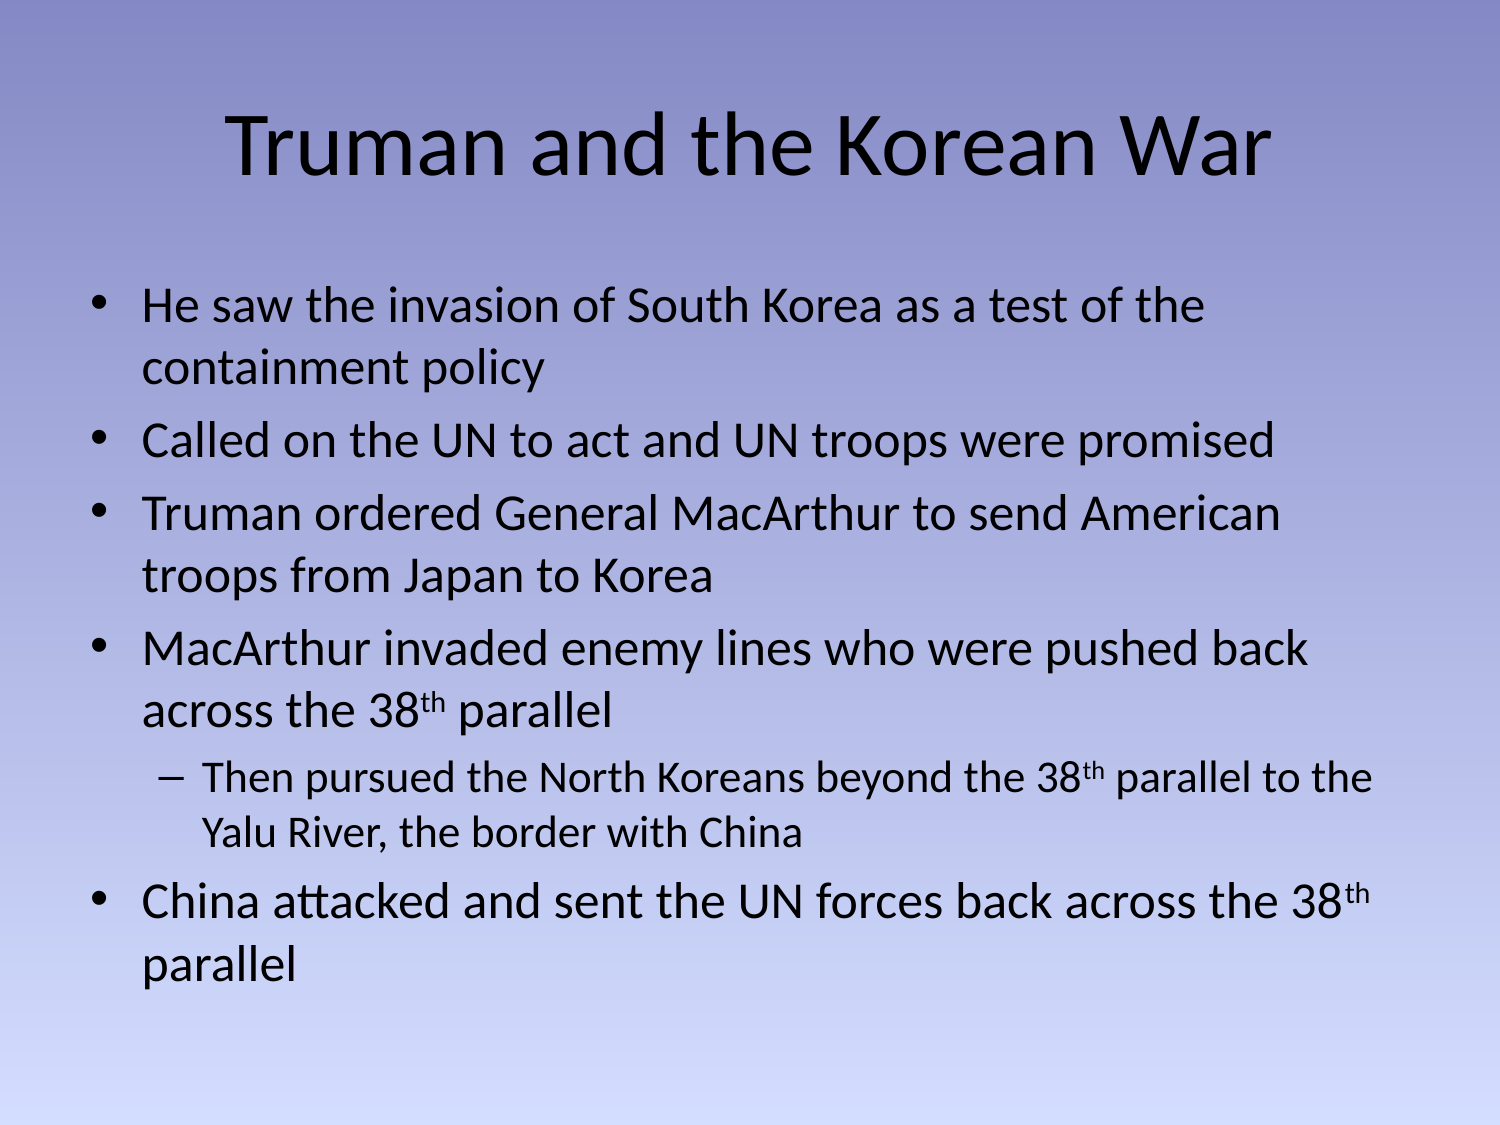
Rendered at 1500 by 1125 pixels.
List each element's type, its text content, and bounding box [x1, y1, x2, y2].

title Truman and the Korean War [75, 45, 1425, 233]
list He saw the invasion of South Korea as a test of the containment policy Called on the UN to act and UN troops were promised Truman ordered General MacArthur to send American troops from Japan to Korea MacArthur invaded enemy lines who were pushed back across the 38th parallel Then pursued the North Koreans beyond the 38th parallel to the Yalu River, the border with China China attacked and sent the UN forces back across the 38th parallel [75, 262, 1425, 1005]
